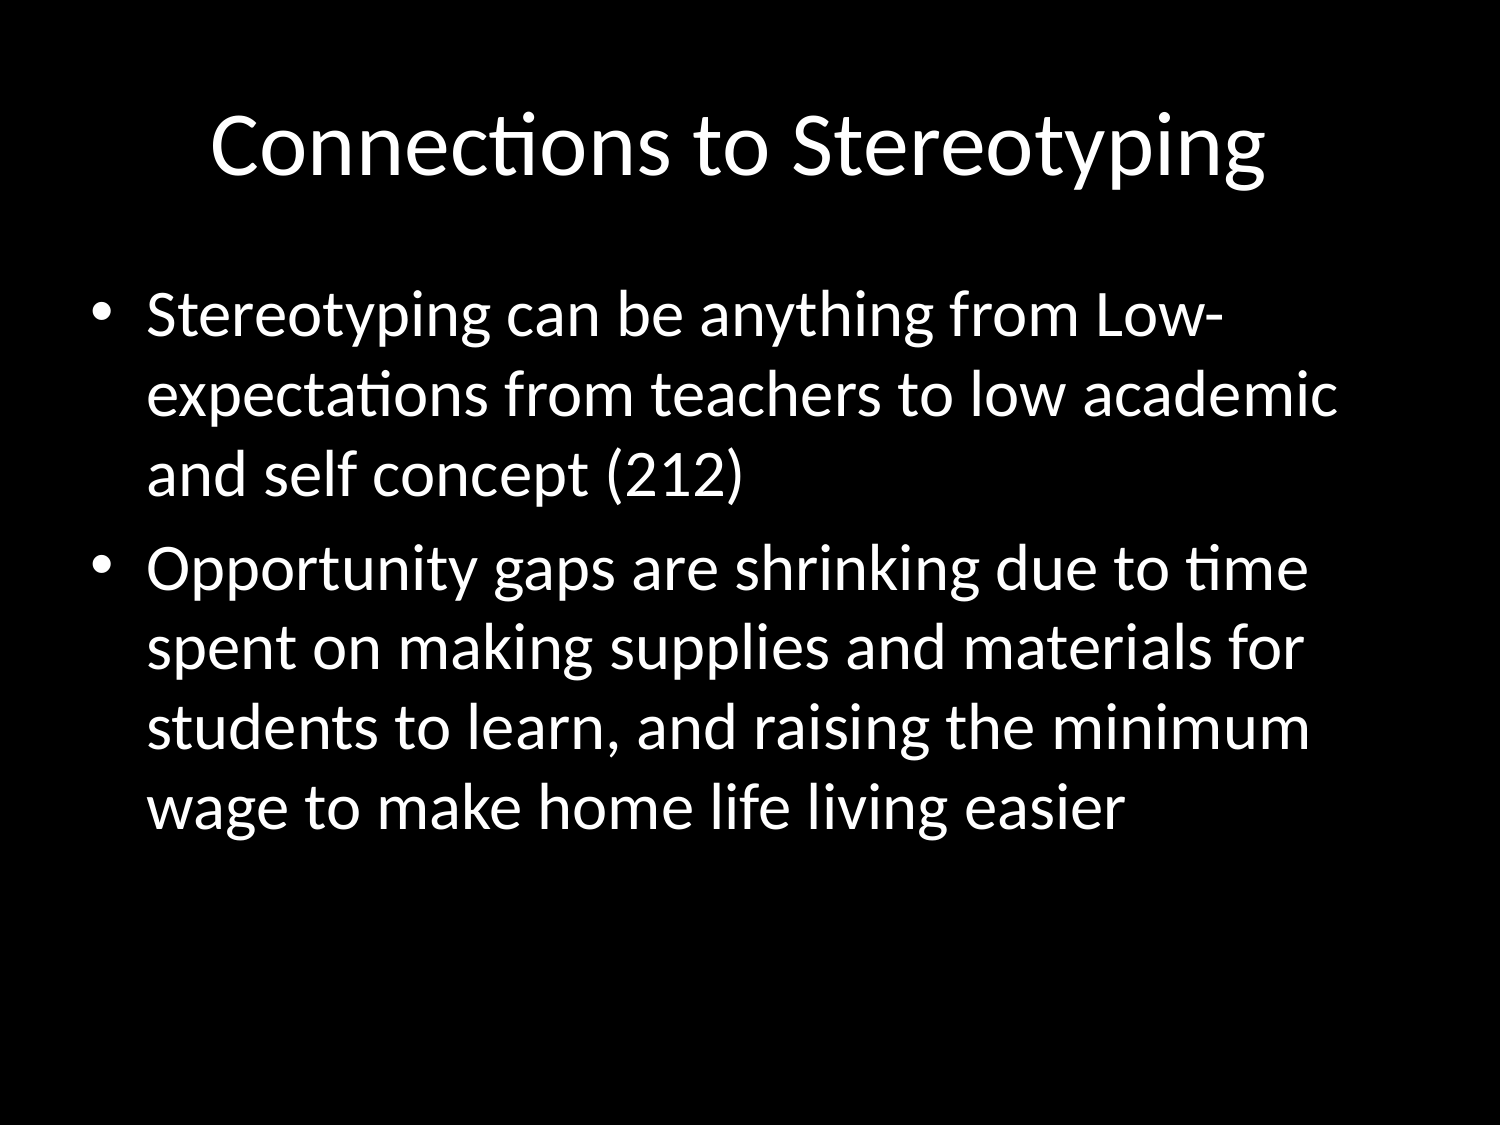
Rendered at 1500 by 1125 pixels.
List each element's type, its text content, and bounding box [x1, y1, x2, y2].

list Stereotyping can be anything from Low-expectations from teachers to low academic and self concept (212) Opportunity gaps are shrinking due to time spent on making supplies and materials for students to learn, and raising the minimum wage to make home life living easier [75, 262, 1425, 1005]
title Connections to Stereotyping [75, 45, 1425, 233]
